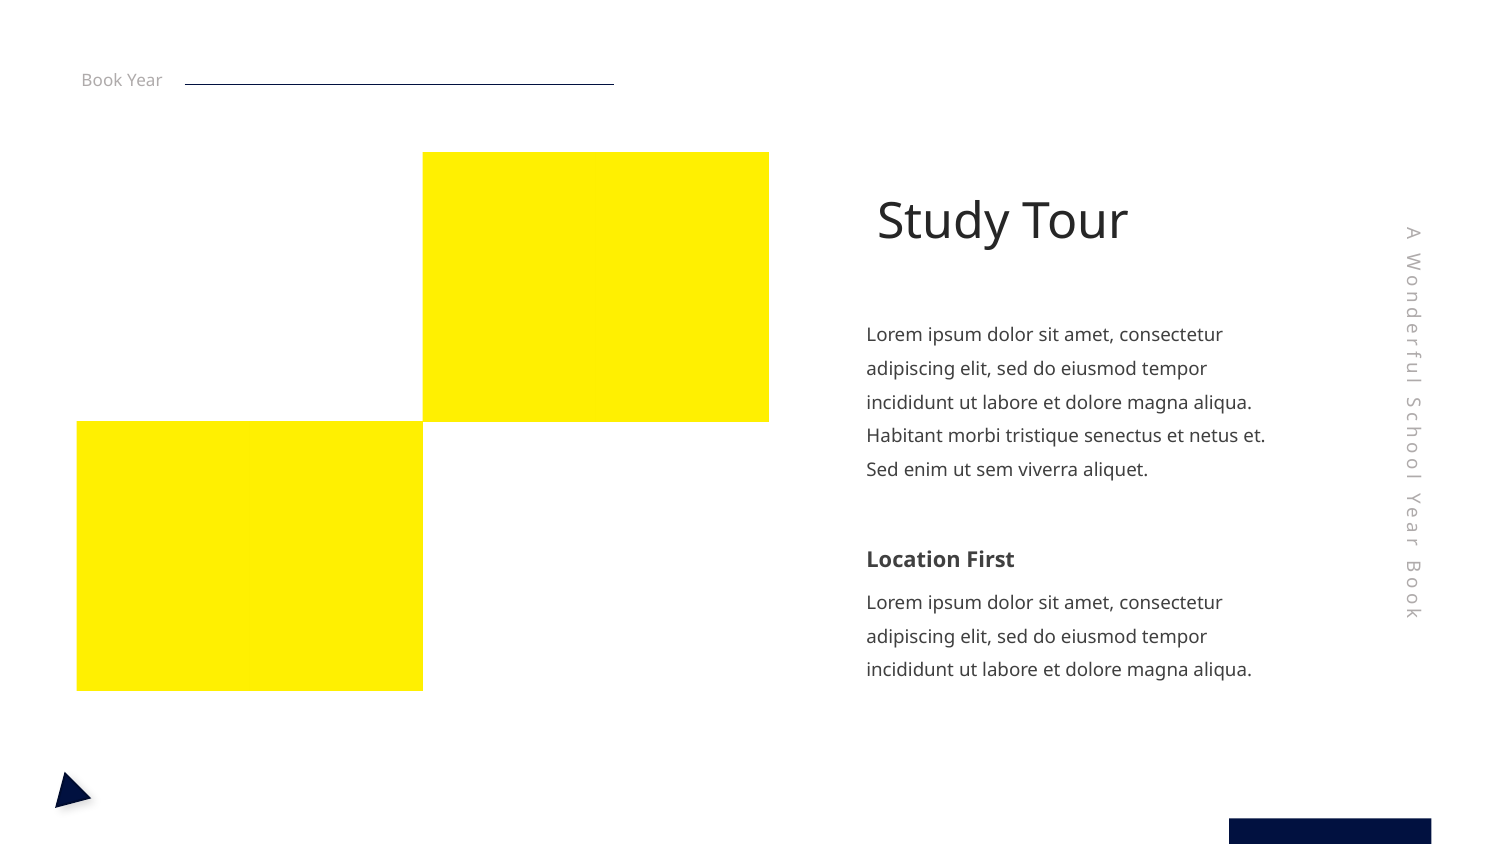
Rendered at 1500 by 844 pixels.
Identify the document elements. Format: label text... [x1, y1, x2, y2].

text_box [55, 771, 92, 808]
picture [76, 152, 769, 691]
text_box Lorem ipsum dolor sit amet, consectetur adipiscing elit, sed do eiusmod tempor incididunt ut labore et dolore magna aliqua. Habitant morbi tristique senectus et netus et. Sed enim ut sem viverra aliquet. [851, 304, 1310, 488]
text_box [1228, 817, 1432, 844]
text_box A Wonderful School Year Book [1396, 212, 1434, 634]
text_box Study Tour [862, 180, 1145, 256]
text_box Location First [851, 525, 1206, 580]
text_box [63, 61, 614, 98]
text_box Lorem ipsum dolor sit amet, consectetur adipiscing elit, sed do eiusmod tempor incididunt ut labore et dolore magna aliqua. [851, 572, 1310, 688]
